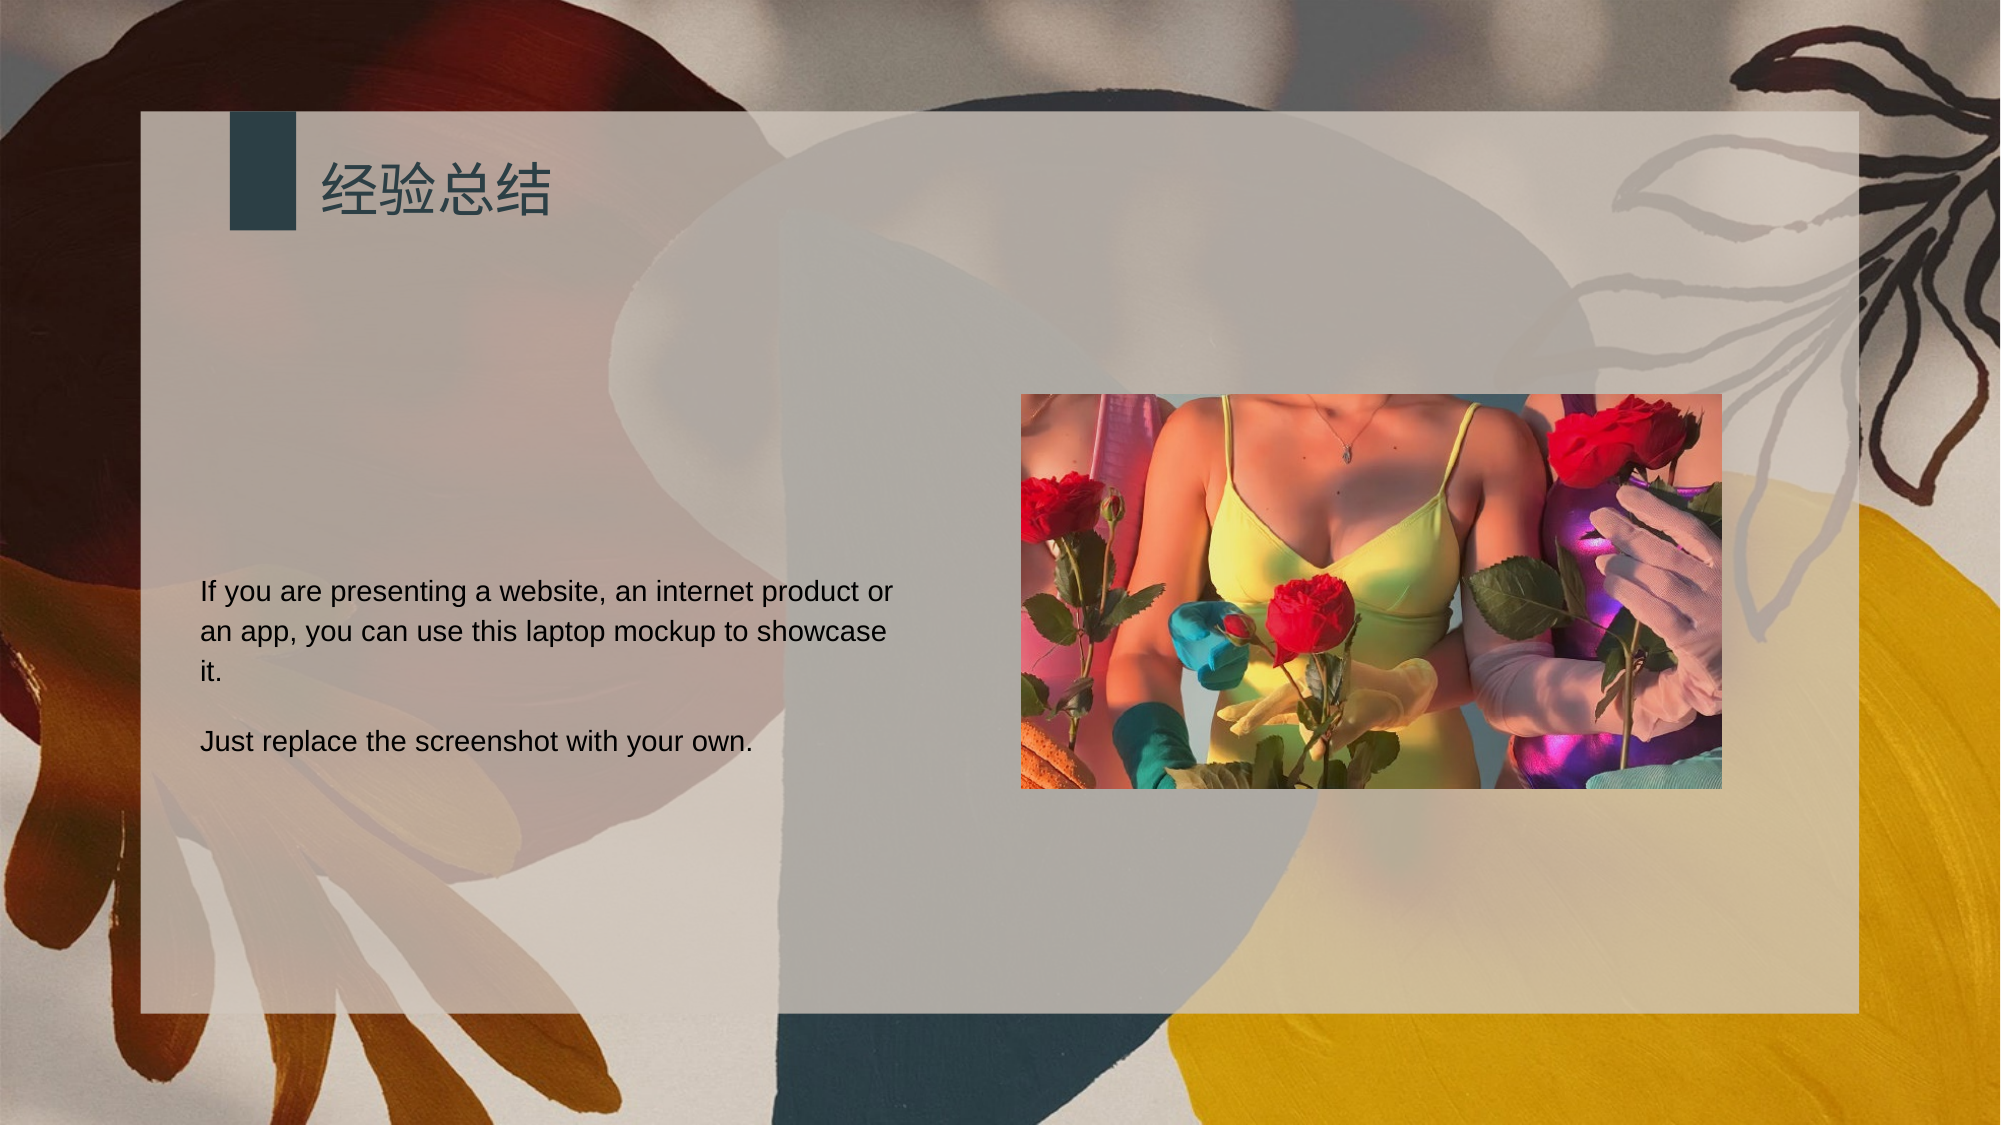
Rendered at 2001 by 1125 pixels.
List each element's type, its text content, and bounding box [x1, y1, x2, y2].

picture [0, 0, 2001, 1125]
subtitle If you are presenting a website, an internet product or an app, you can use this laptop mockup to showcase it. Just replace the screenshot with your own. [179, 547, 920, 818]
text_box [229, 110, 297, 231]
text_box 经验总结 [305, 145, 675, 231]
